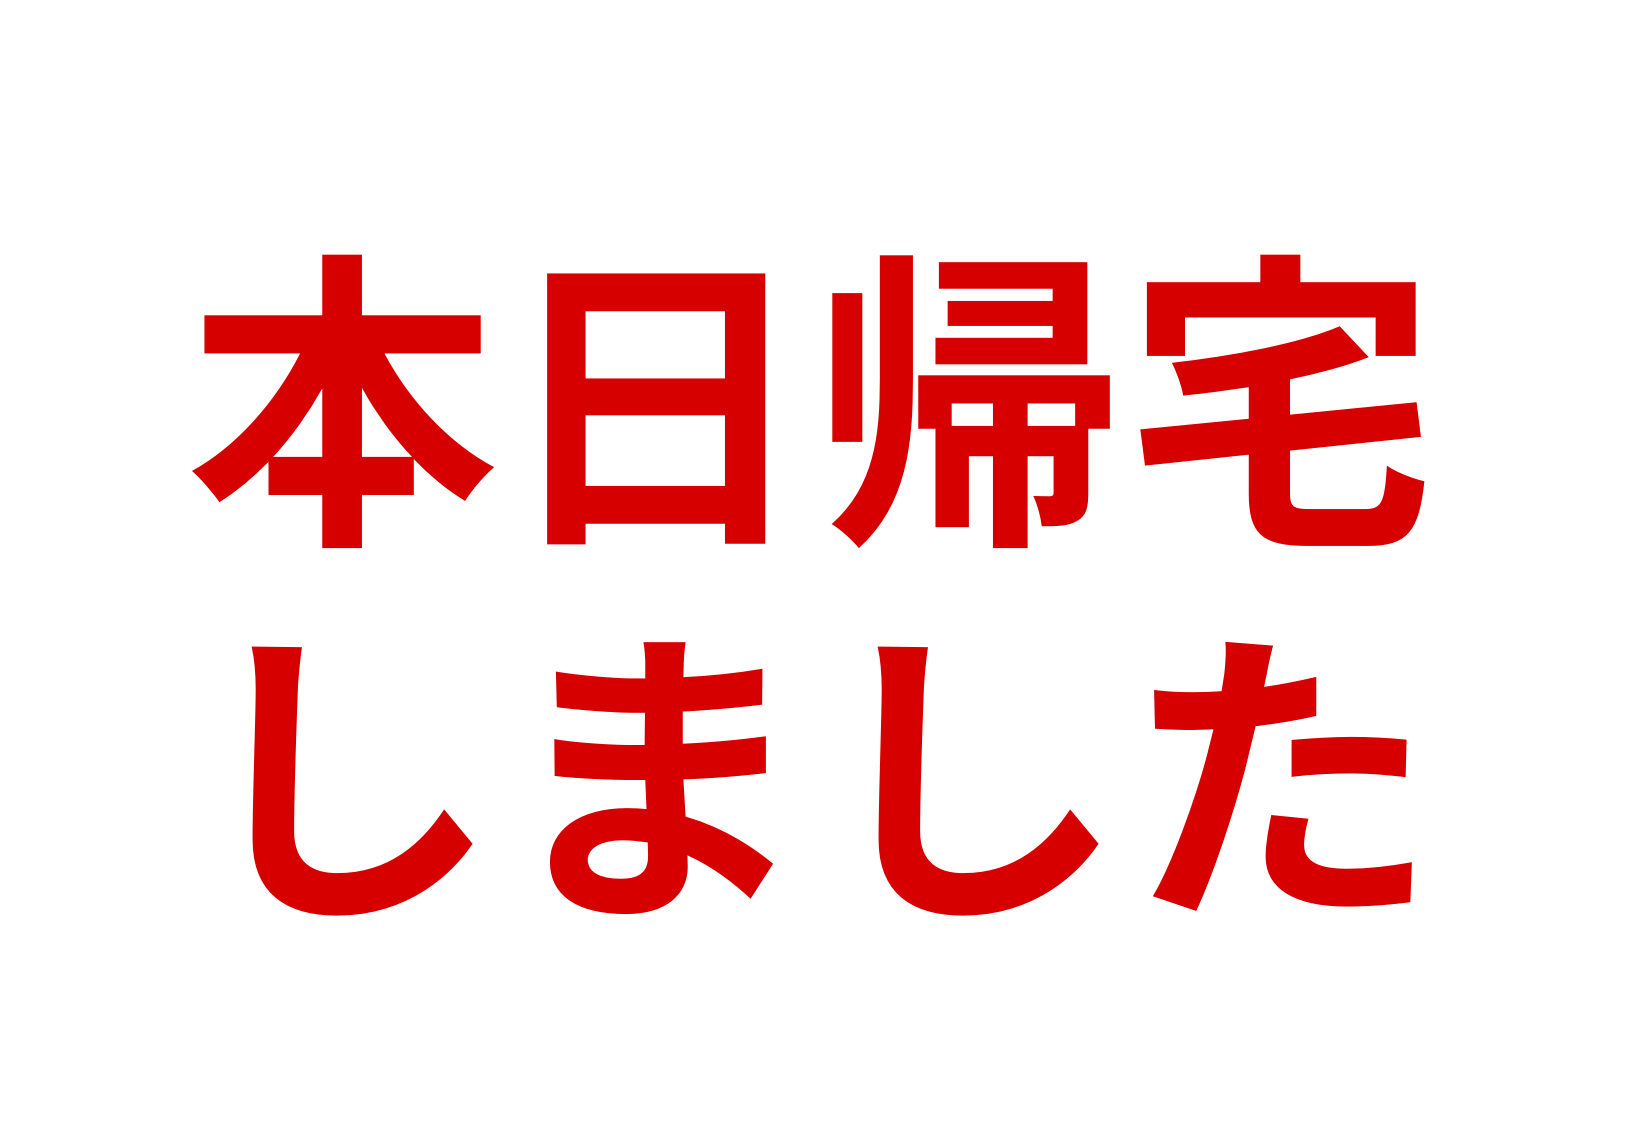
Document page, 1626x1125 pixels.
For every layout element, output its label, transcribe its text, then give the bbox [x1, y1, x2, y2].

text_box 本日帰宅 しました [0, 201, 1625, 966]
